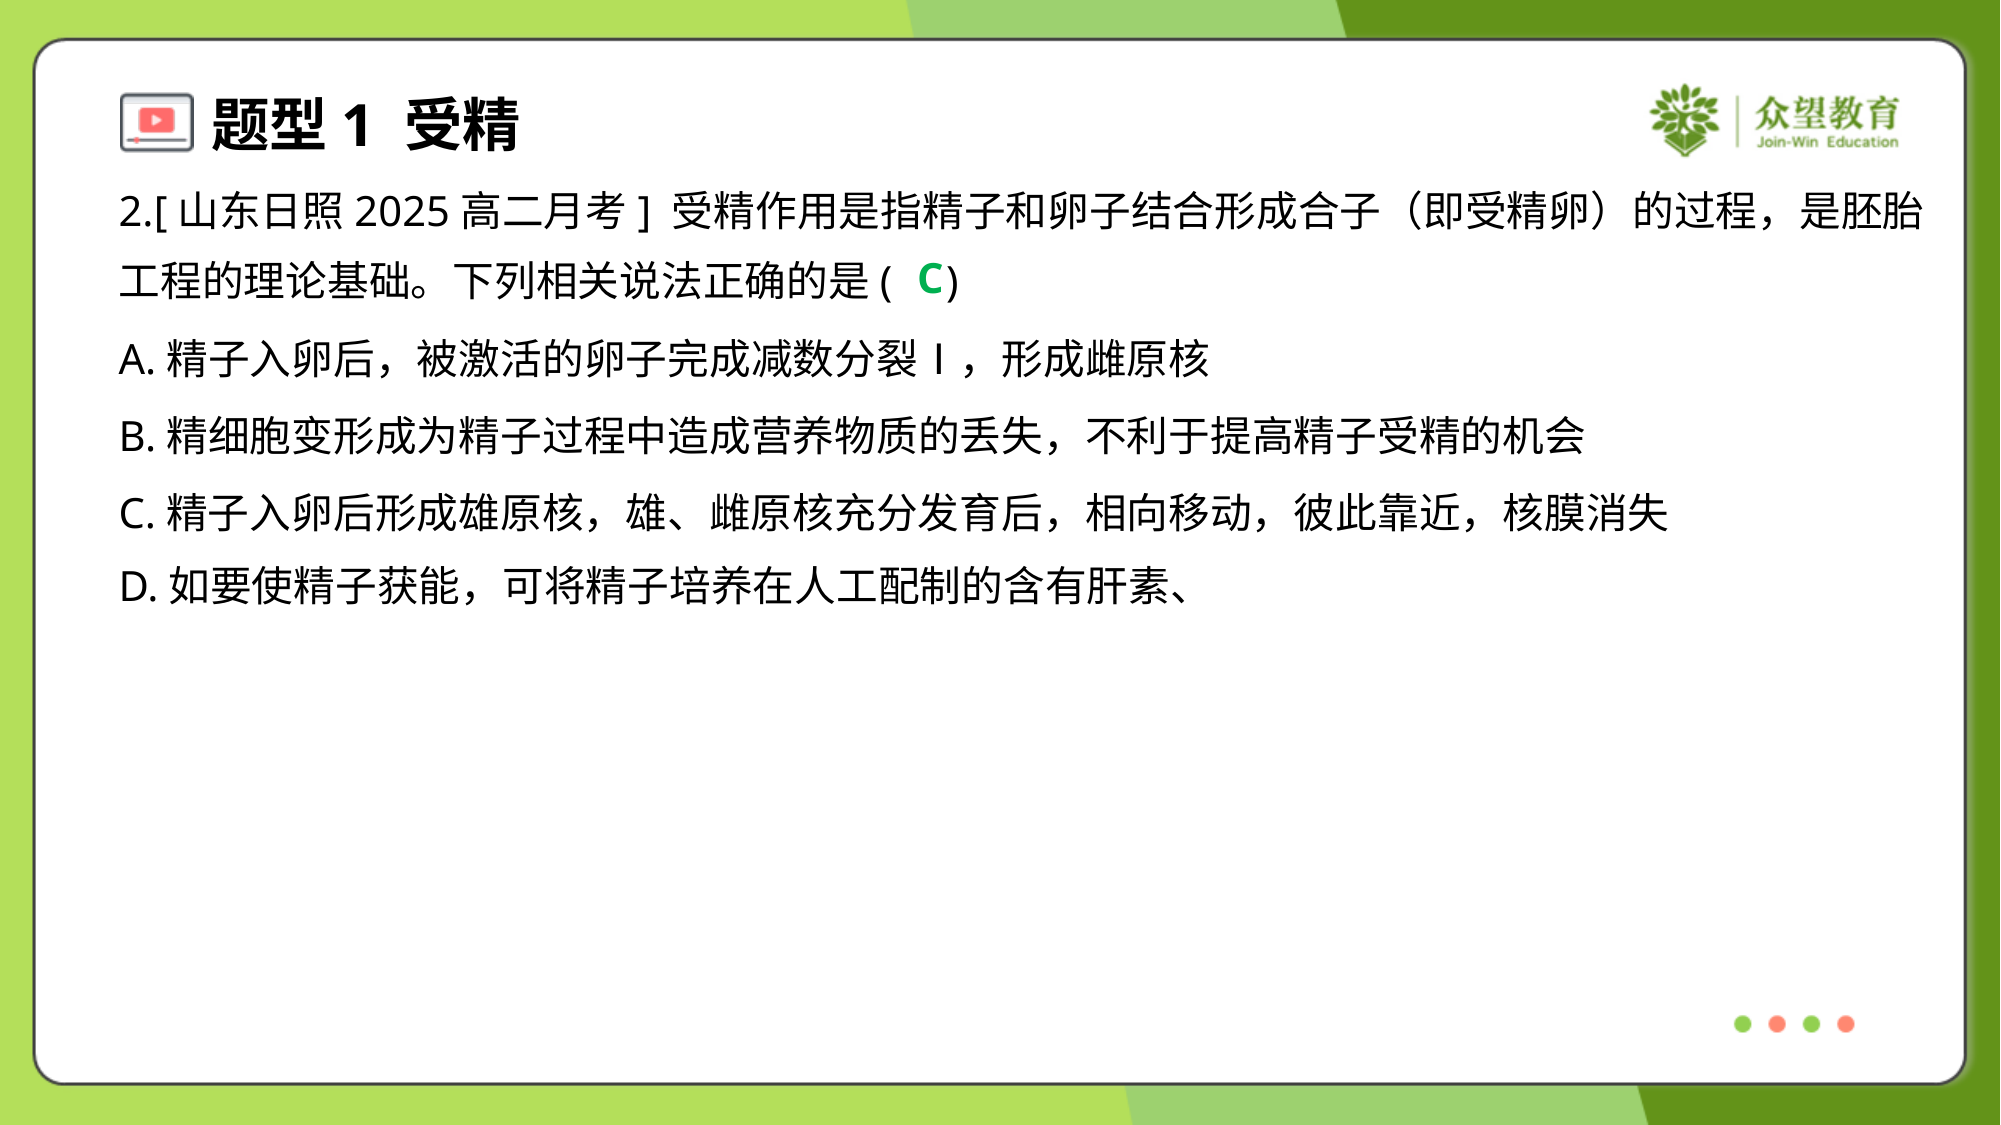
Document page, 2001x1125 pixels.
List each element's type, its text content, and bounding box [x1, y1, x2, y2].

picture [0, 0, 2000, 1125]
text_box C [901, 231, 960, 296]
text_box 2.[山东日照2025高二月考] 受精作用是指精子和卵子结合形成合子（即受精卵）的过程，是胚胎 工程的理论基础。下列相关说法正确的是( ) [118, 159, 1883, 298]
